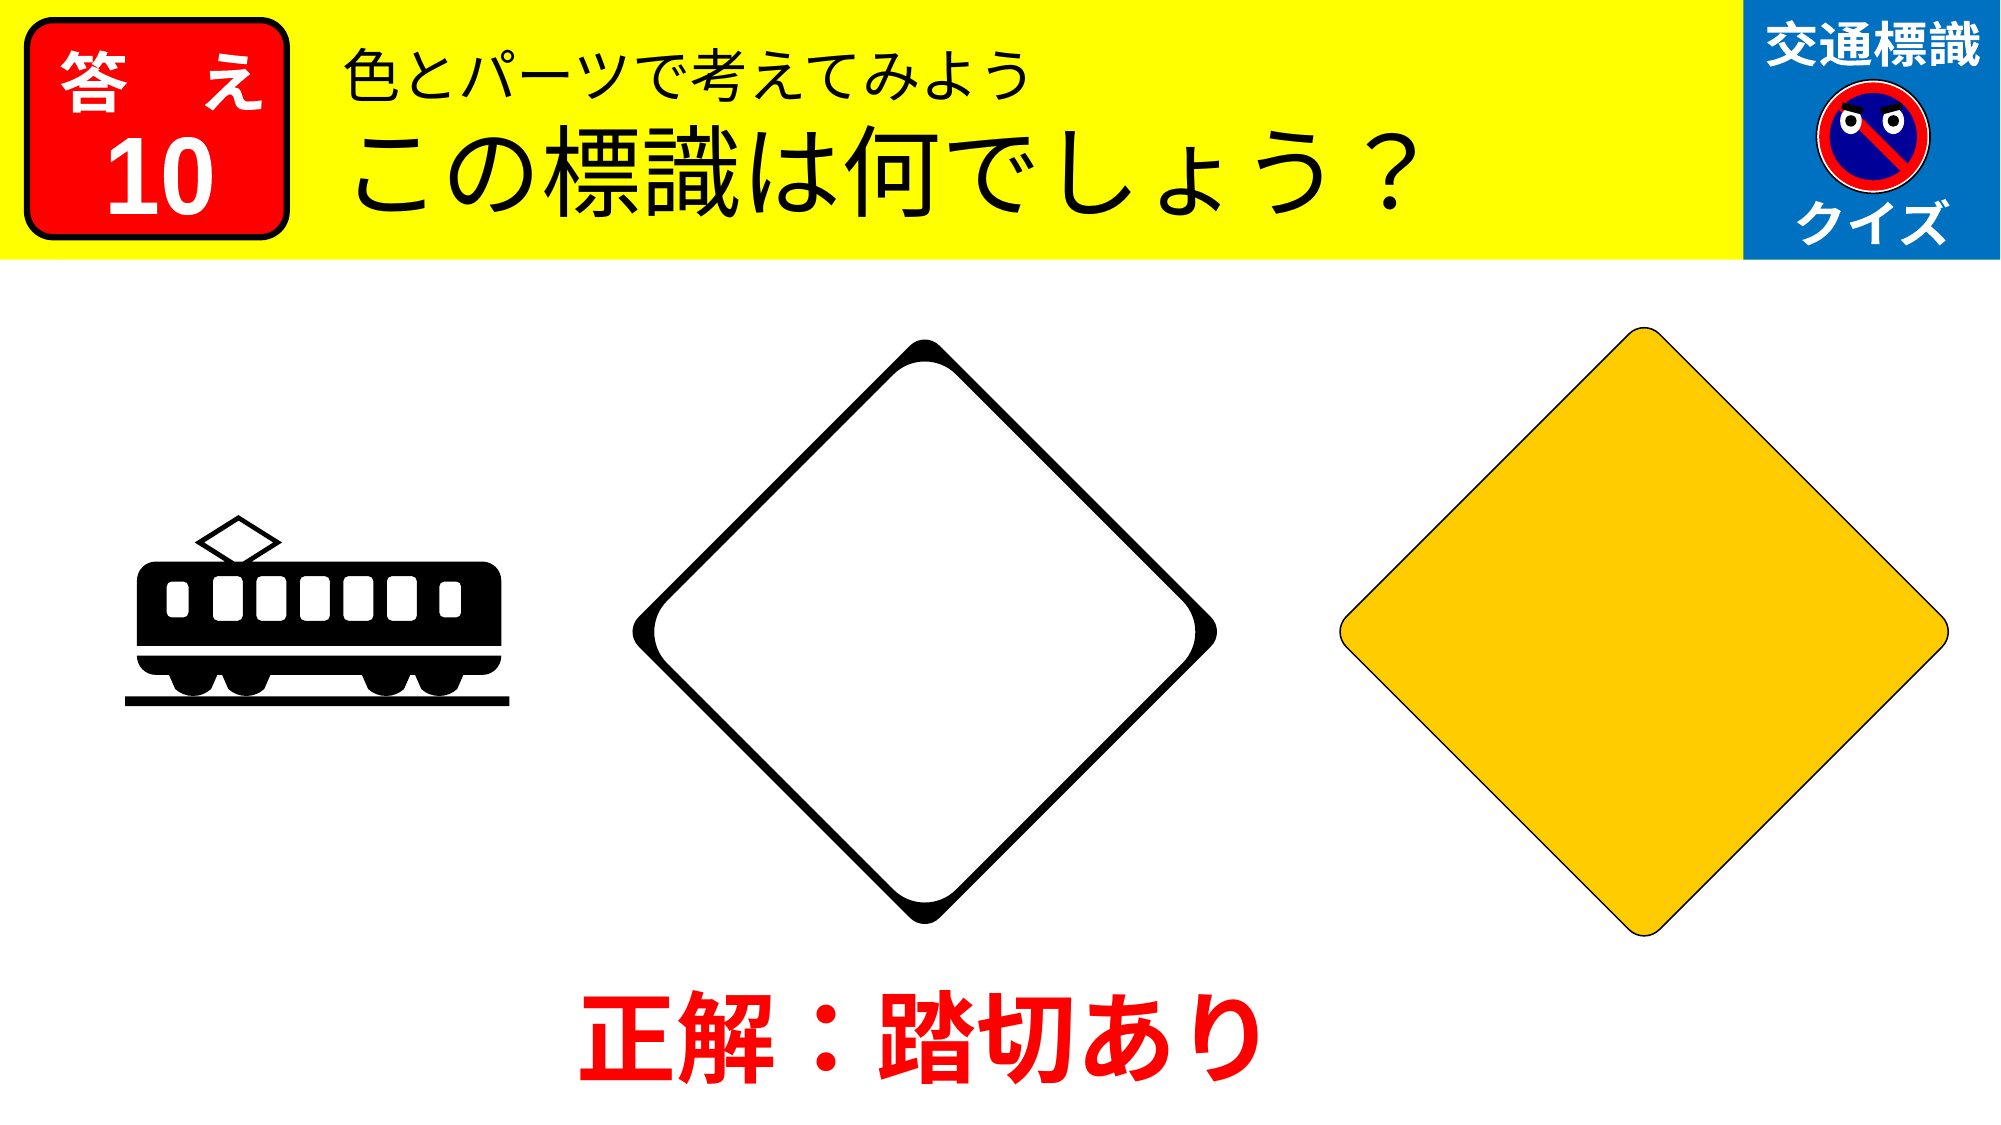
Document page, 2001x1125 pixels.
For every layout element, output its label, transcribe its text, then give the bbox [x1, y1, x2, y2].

text_box [125, 655, 510, 707]
text_box 正解：踏切あり [561, 968, 1292, 1104]
text_box [1340, 327, 1949, 936]
text_box [632, 339, 1218, 925]
text_box この標識は何でしょう？ [326, 101, 1457, 237]
text_box 色とパーツで考えてみよう [327, 32, 1052, 117]
text_box [136, 515, 502, 646]
